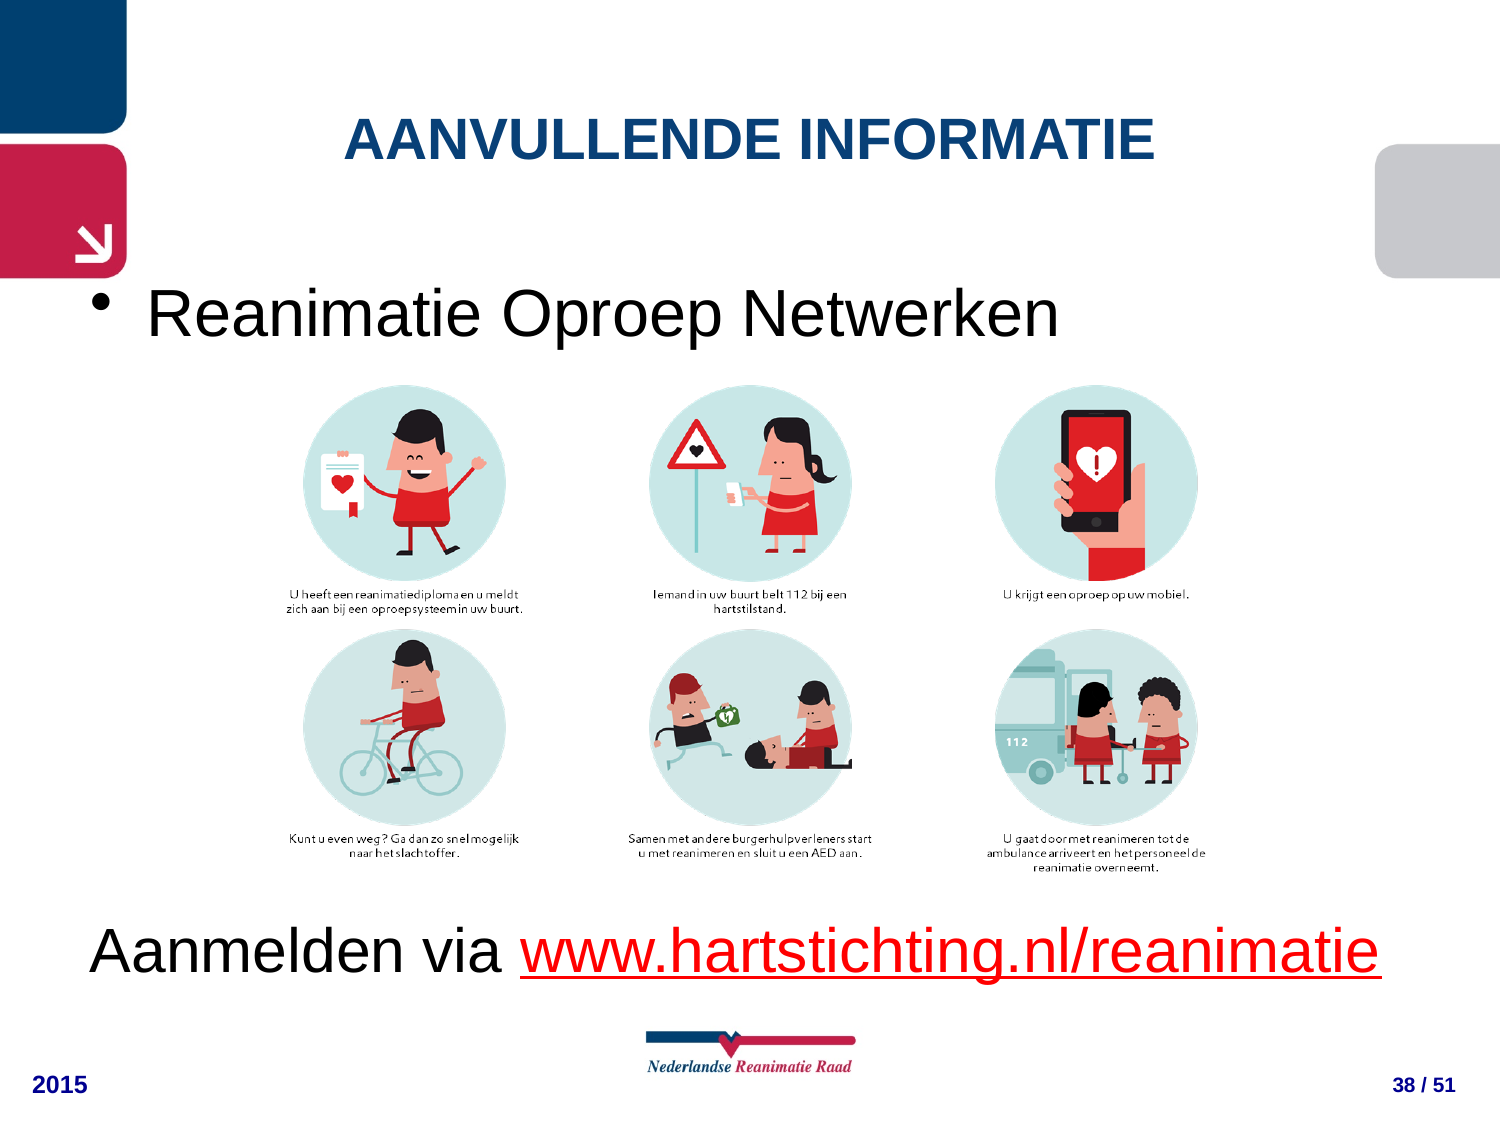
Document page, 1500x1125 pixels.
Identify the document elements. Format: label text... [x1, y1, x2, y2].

text_box AANVULLENDE INFORMATIE [32, 93, 1467, 169]
list Reanimatie Oproep Netwerken Aanmelden via www.hartstichting.nl/reanimatie [75, 262, 1425, 1005]
picture [0, 0, 1500, 1125]
